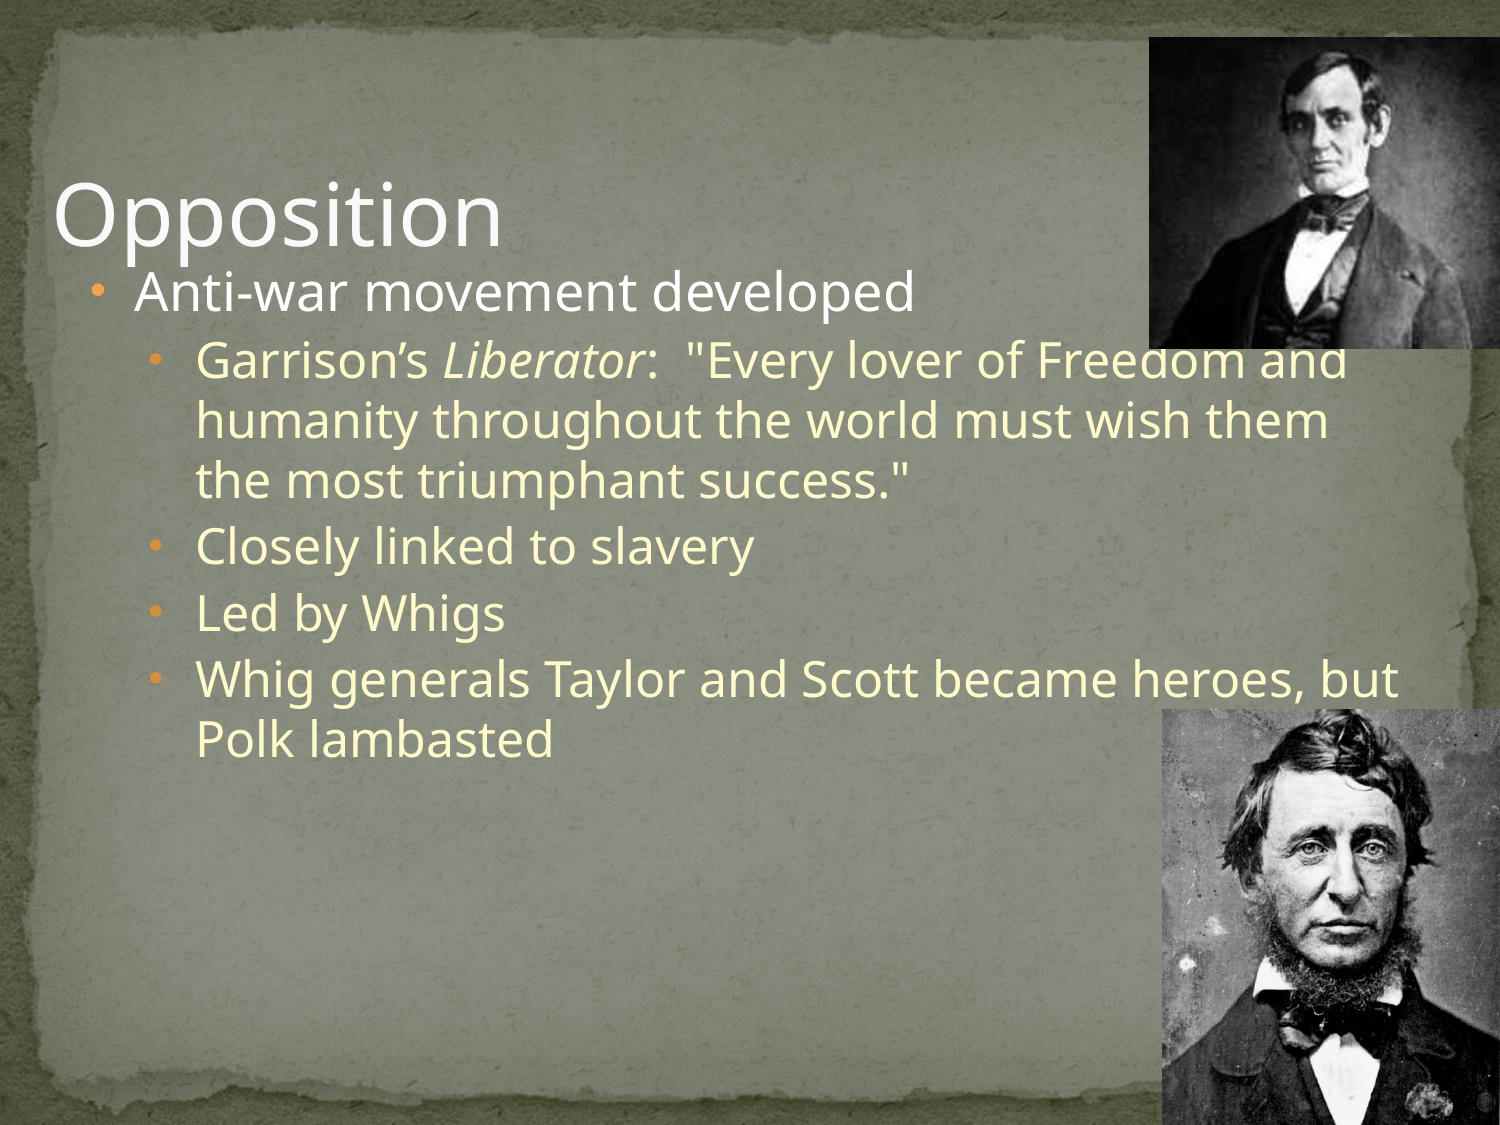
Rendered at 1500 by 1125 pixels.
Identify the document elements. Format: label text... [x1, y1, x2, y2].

list Anti-war movement developed Garrison’s Liberator: "Every lover of Freedom and humanity throughout the world must wish them the most triumphant success." Closely linked to slavery Led by Whigs Whig generals Taylor and Scott became heroes, but Polk lambasted [75, 272, 1425, 1000]
picture [0, 0, 1500, 1125]
title Opposition [36, 24, 1425, 272]
